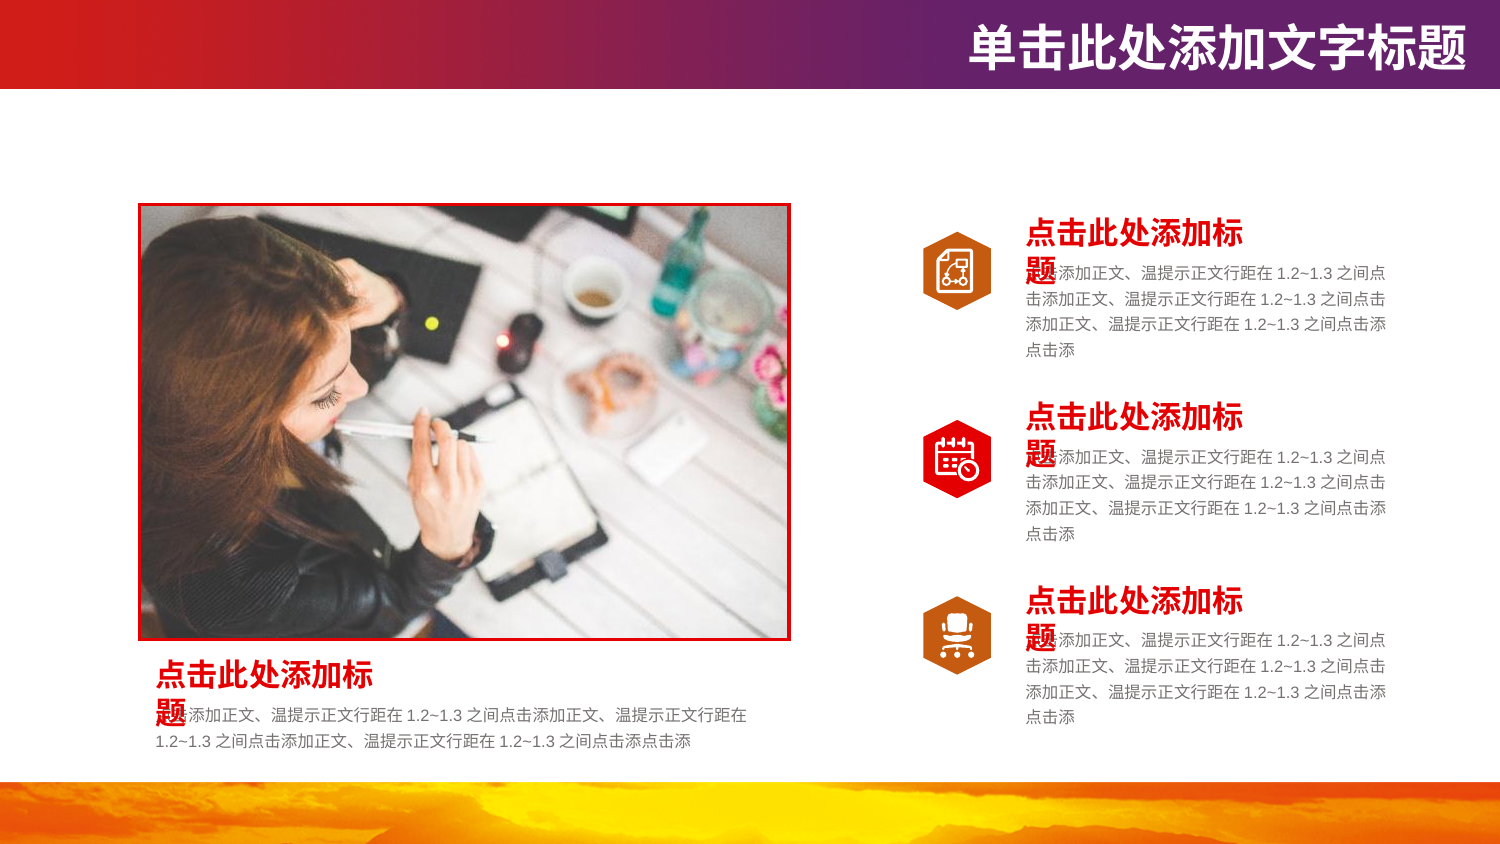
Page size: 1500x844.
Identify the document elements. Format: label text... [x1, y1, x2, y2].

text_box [1010, 389, 1407, 552]
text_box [923, 419, 991, 499]
picture [140, 206, 788, 638]
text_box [923, 596, 991, 675]
text_box 点击添加正文、温提示正文行距在1.2~1.3之间点击添加正文、温提示正文行距在1.2~1.3之间点击添加正文、温提示正文行距在1.2~1.3之间点击添点击添 [140, 691, 788, 758]
text_box 点击此处添加标题 [140, 648, 420, 738]
picture [0, 783, 1500, 844]
picture [0, 0, 1500, 89]
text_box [1010, 573, 1407, 736]
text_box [1010, 206, 1407, 369]
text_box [923, 231, 991, 310]
